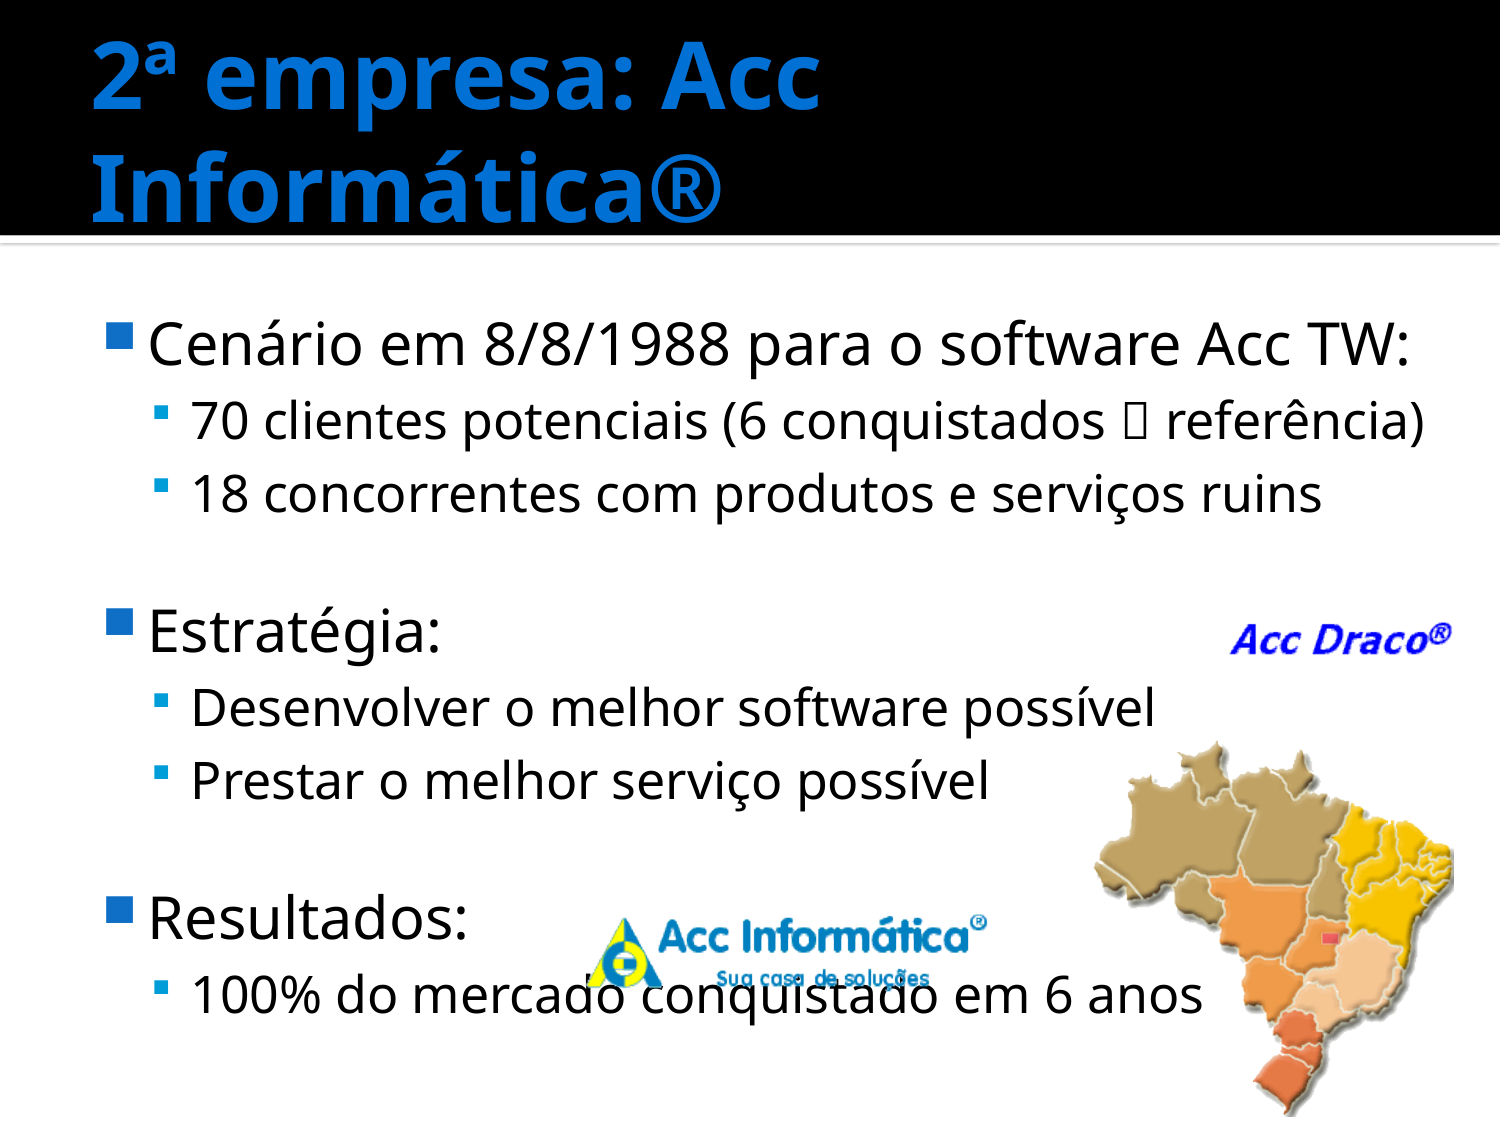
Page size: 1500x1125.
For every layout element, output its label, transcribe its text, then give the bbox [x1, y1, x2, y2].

list Cenário em 8/8/1988 para o software Acc TW: 70 clientes potenciais (6 conquistados  referência) 18 concorrentes com produtos e serviços ruins Estratégia: Desenvolver o melhor software possível Prestar o melhor serviço possível Resultados: 100% do mercado conquistado em 6 anos [75, 291, 1465, 1125]
title 2ª empresa: Acc Informática® [75, 25, 1425, 231]
picture [585, 913, 989, 993]
picture [1092, 738, 1454, 1117]
picture [1228, 620, 1454, 656]
